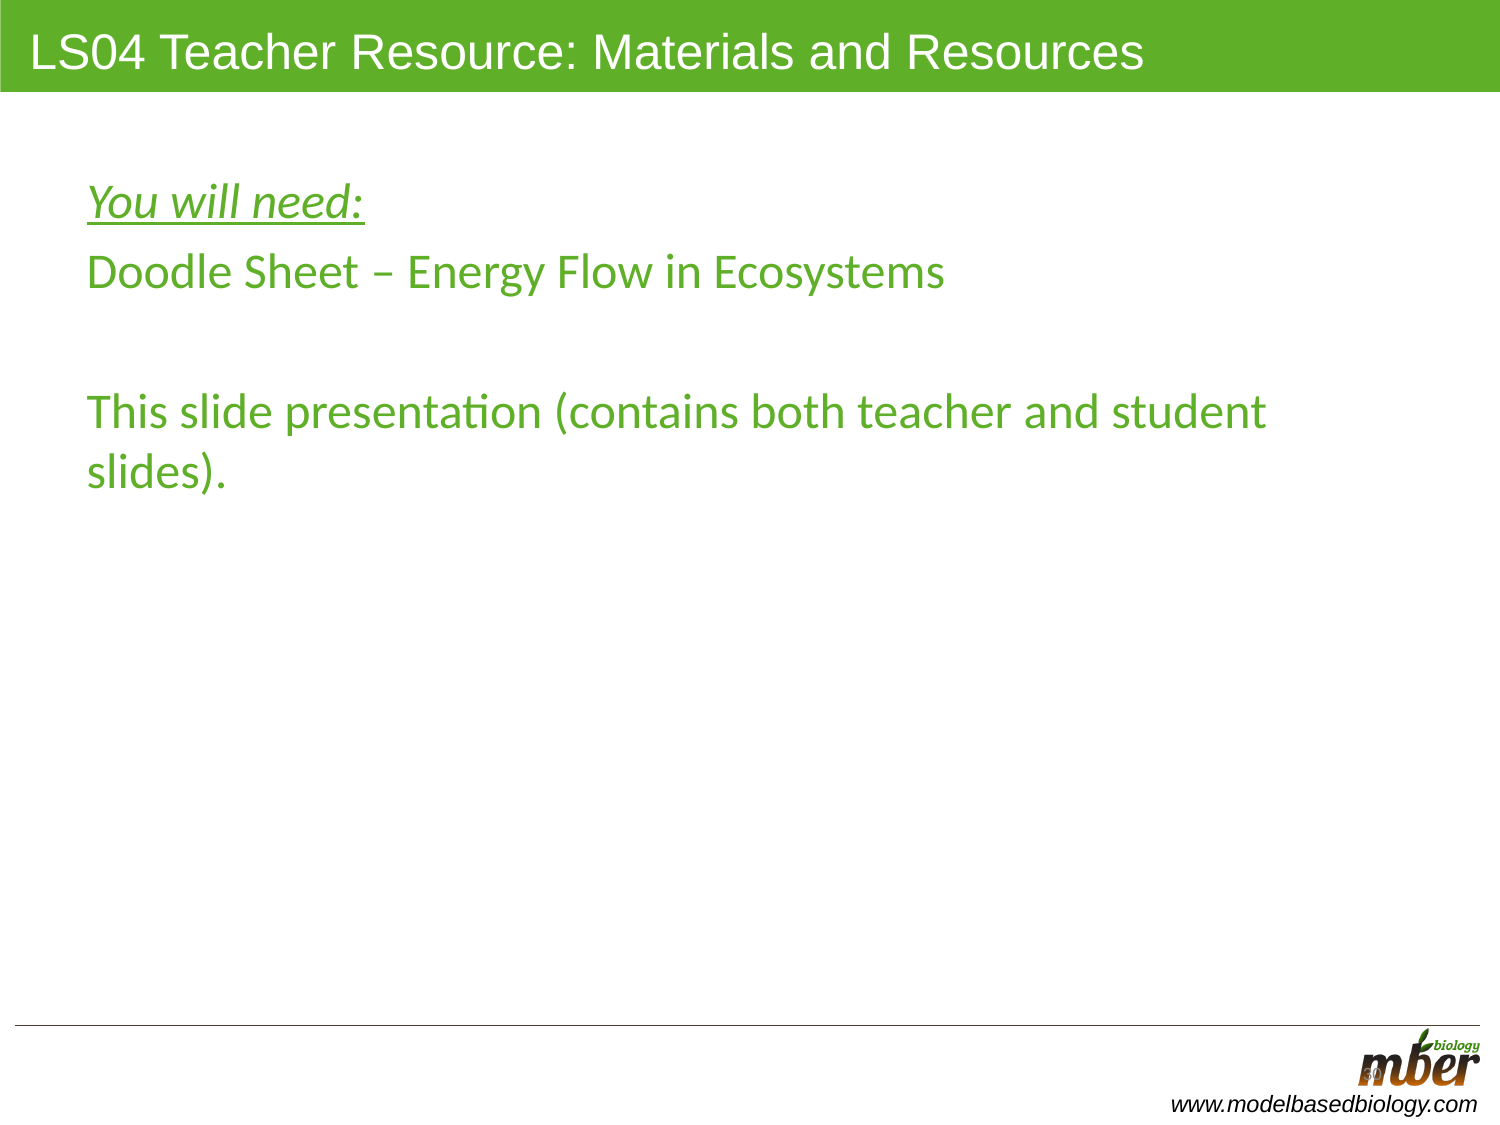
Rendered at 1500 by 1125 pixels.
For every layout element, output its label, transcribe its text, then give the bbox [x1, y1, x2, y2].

slide_number 30 [1059, 1043, 1397, 1103]
picture [1397, 1028, 1480, 1086]
title LS04 Teacher Resource: Materials and Resources [14, 11, 1480, 89]
text_box You will need: Doodle Sheet – Energy Flow in Ecosystems This slide presentation (contains both teacher and student slides). [71, 161, 1422, 1043]
